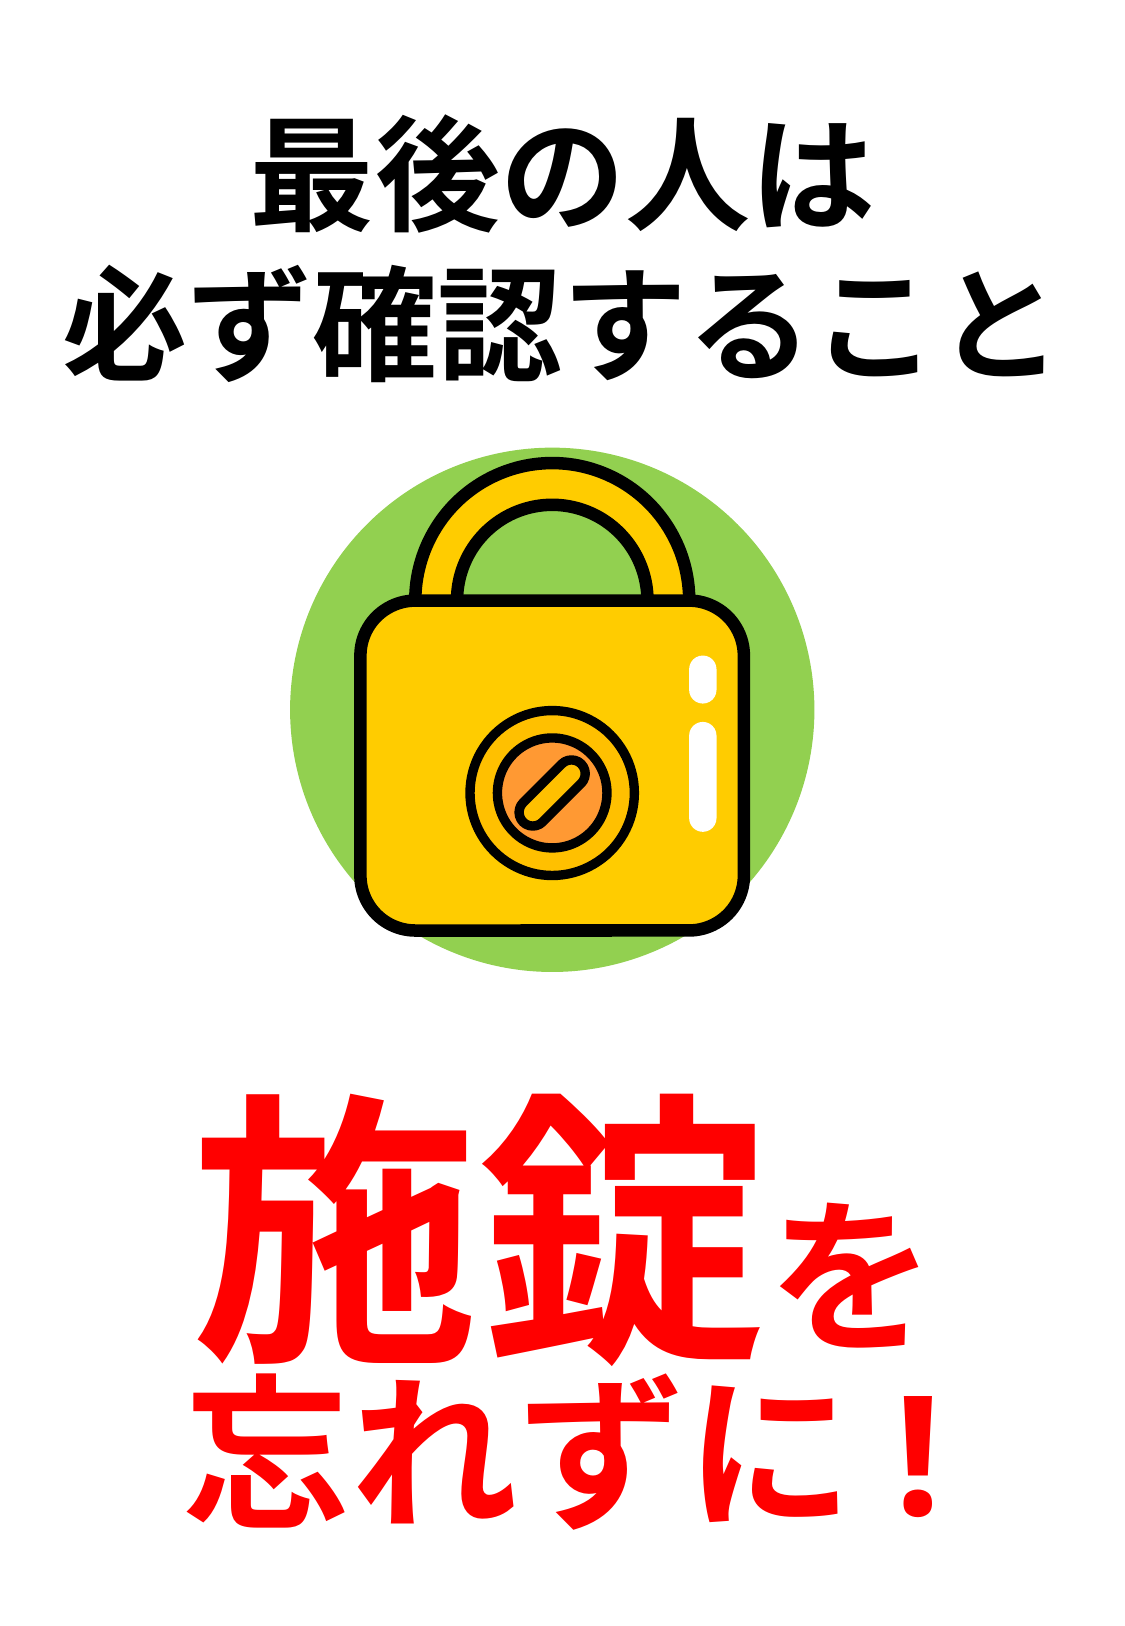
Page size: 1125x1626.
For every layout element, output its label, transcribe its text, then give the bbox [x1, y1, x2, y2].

text_box 最後の人は 必ず確認すること [0, 88, 1125, 404]
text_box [289, 447, 815, 973]
text_box 忘れずに! [1, 1340, 1125, 1556]
text_box 施錠を [1, 1043, 1125, 1340]
